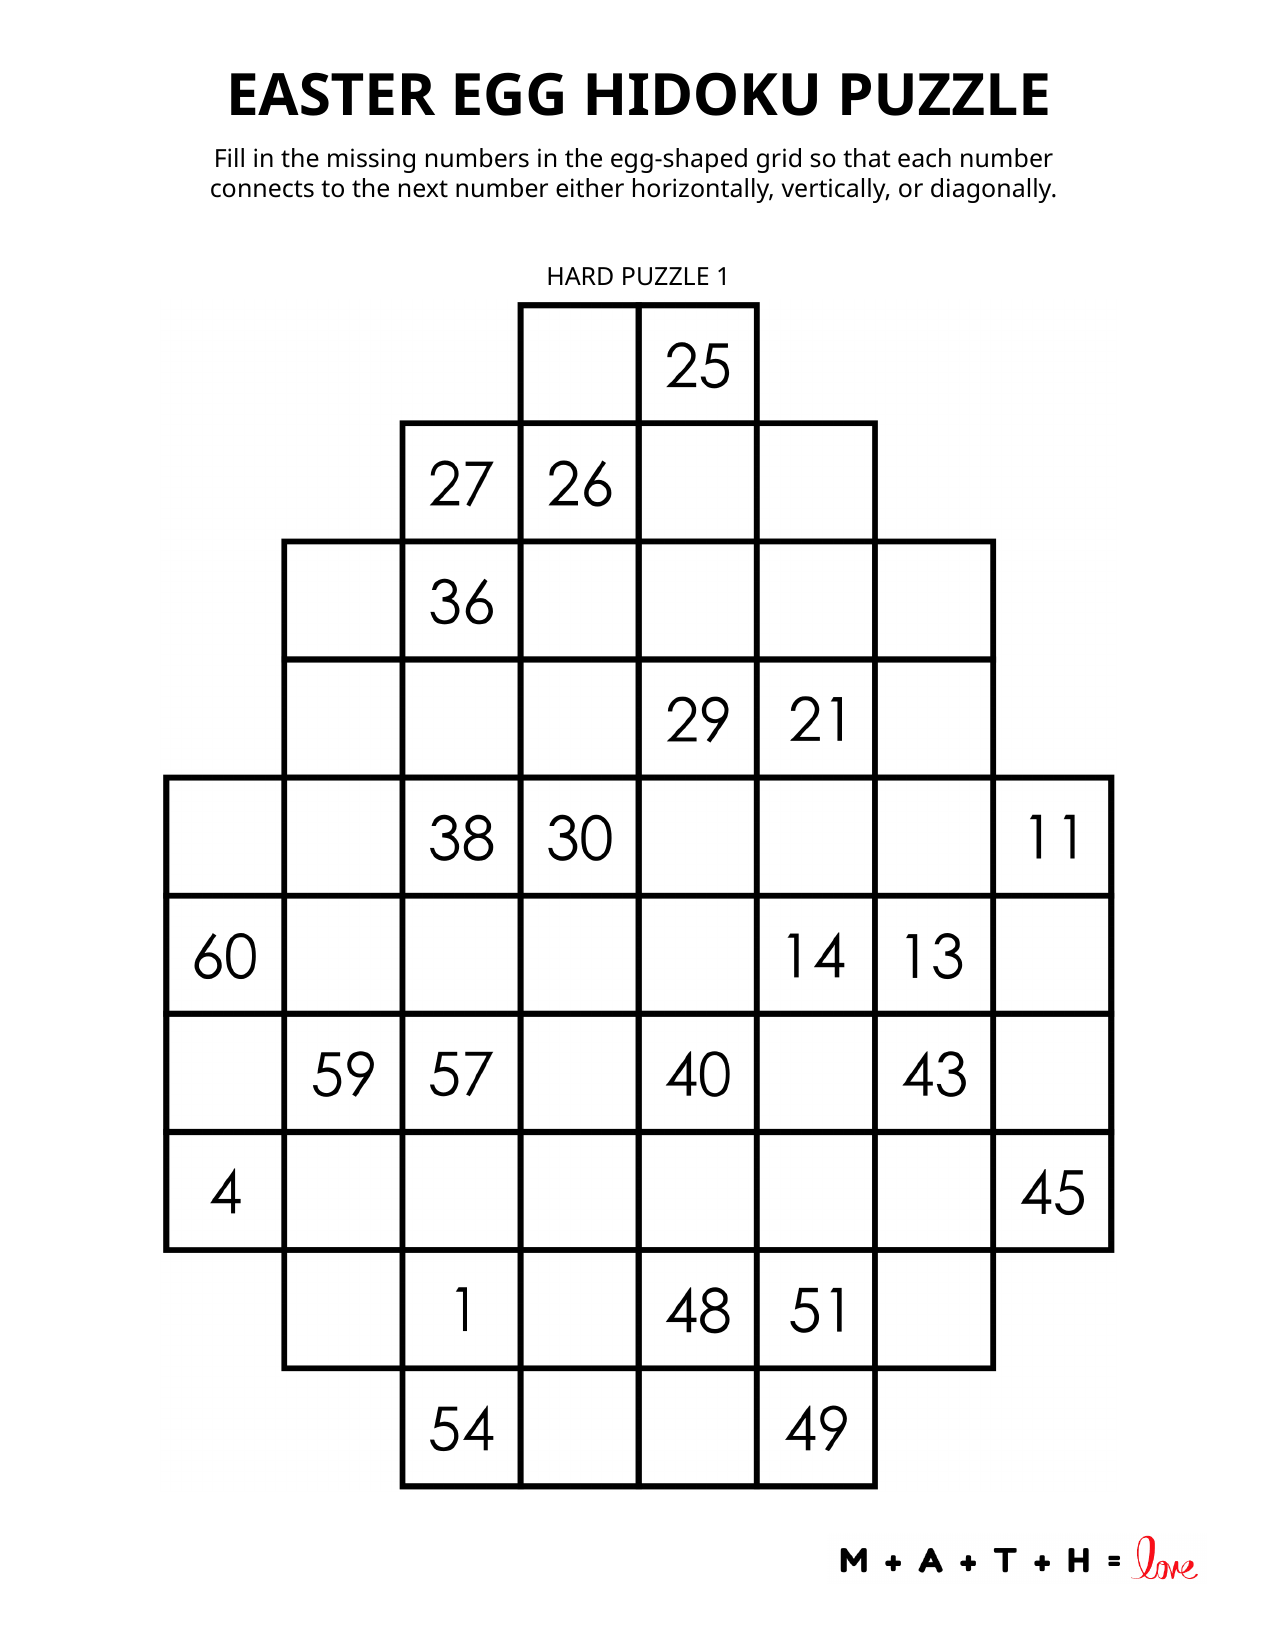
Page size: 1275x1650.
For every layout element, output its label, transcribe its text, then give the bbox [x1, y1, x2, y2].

picture [159, 299, 1117, 1493]
text_box Fill in the missing numbers in the egg-shaped grid so that each number connects to the next number either horizontally, vertically, or diagonally. [0, 135, 1275, 210]
text_box HARD PUZZLE 1 [160, 260, 1117, 299]
picture [826, 1532, 1207, 1584]
text_box EASTER EGG HIDOKU PUZZLE [66, 50, 1211, 135]
